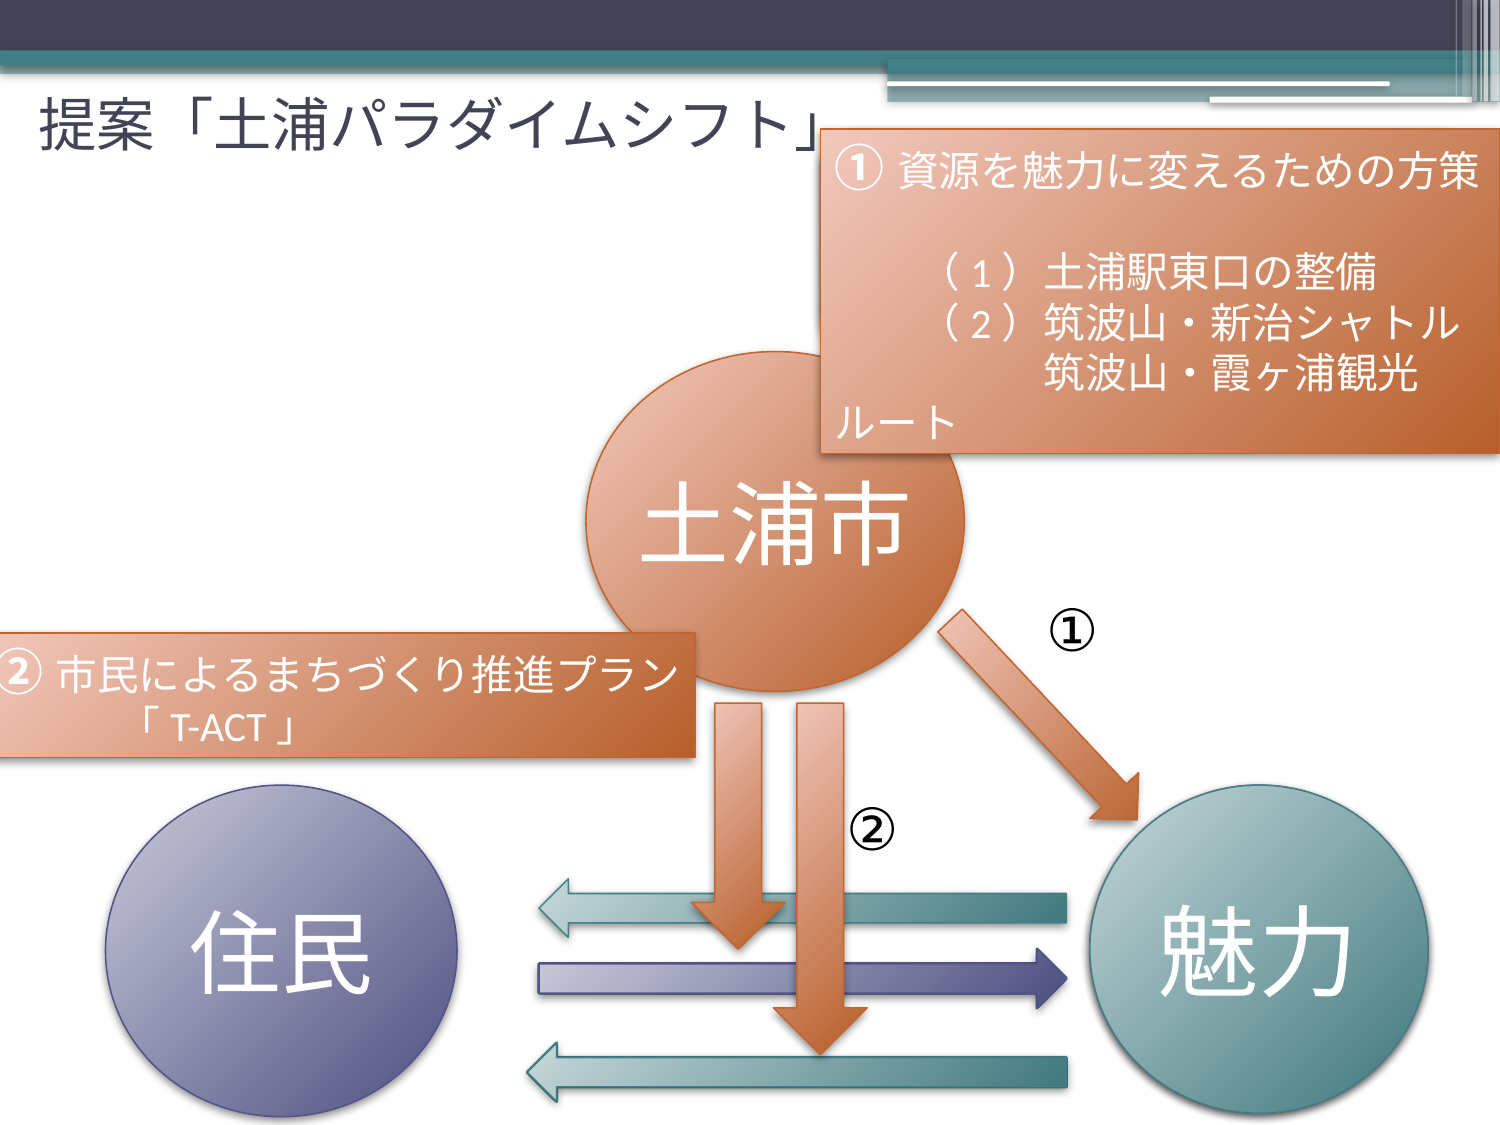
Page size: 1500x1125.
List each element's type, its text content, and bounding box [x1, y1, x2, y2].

text_box [690, 702, 786, 950]
text_box ① [1031, 585, 1137, 671]
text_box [820, 128, 1500, 357]
text_box [526, 1042, 1068, 1103]
text_box 住民 [104, 784, 458, 1118]
text_box [850, 948, 1067, 1009]
text_box [772, 702, 868, 1056]
text_box ②市民によるまちづくり推進プラン 「T-ACT」 [0, 632, 696, 758]
title 提案「土浦パラダイムシフト」 [23, 70, 985, 177]
text_box [937, 608, 1140, 821]
text_box [769, 892, 790, 902]
text_box 土浦市 [585, 350, 966, 693]
text_box [850, 892, 1068, 924]
text_box ② [831, 785, 938, 870]
text_box 魅力 [1089, 784, 1429, 1114]
text_box [538, 963, 790, 994]
text_box [538, 878, 708, 939]
text_box [778, 914, 790, 924]
